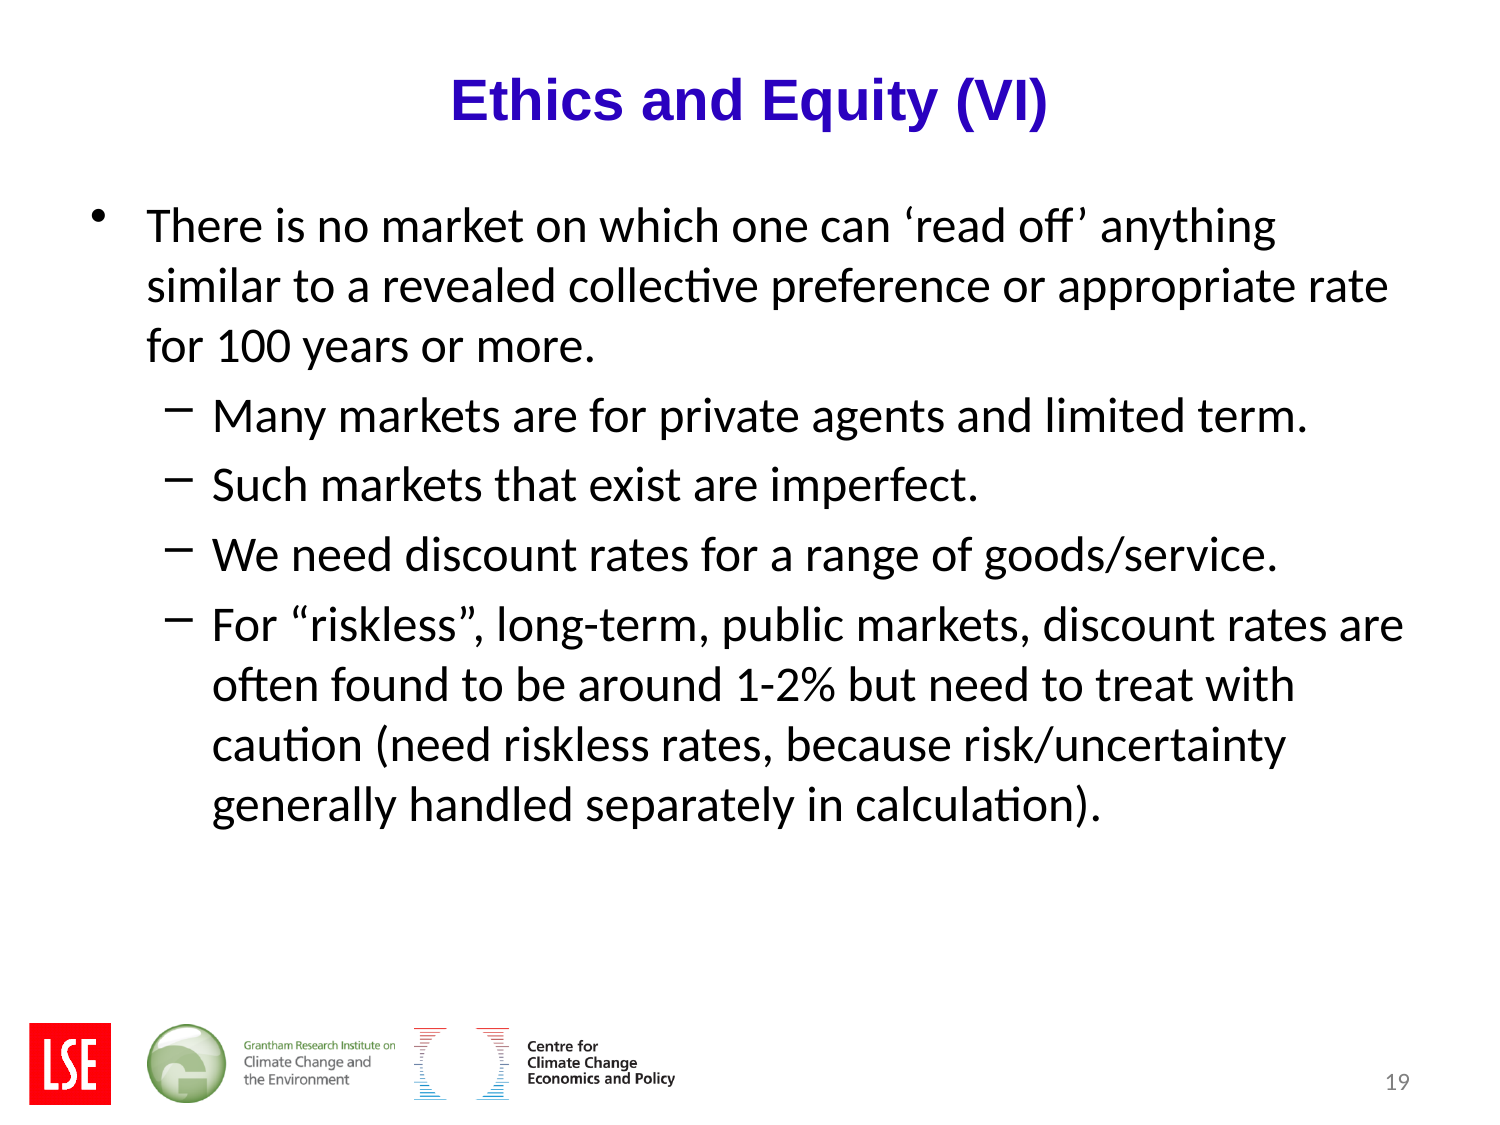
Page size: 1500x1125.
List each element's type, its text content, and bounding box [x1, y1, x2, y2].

list There is no market on which one can ‘read off’ anything similar to a revealed collective preference or appropriate rate for 100 years or more. Many markets are for private agents and limited term. Such markets that exist are imperfect. We need discount rates for a range of goods/service. For “riskless”, long-term, public markets, discount rates are often found to be around 1-2% but need to treat with caution (need riskless rates, because risk/uncertainty generally handled separately in calculation). [75, 184, 1425, 1005]
picture [414, 1028, 675, 1100]
title Ethics and Equity (VI) [75, 45, 1425, 149]
picture [147, 1024, 395, 1103]
